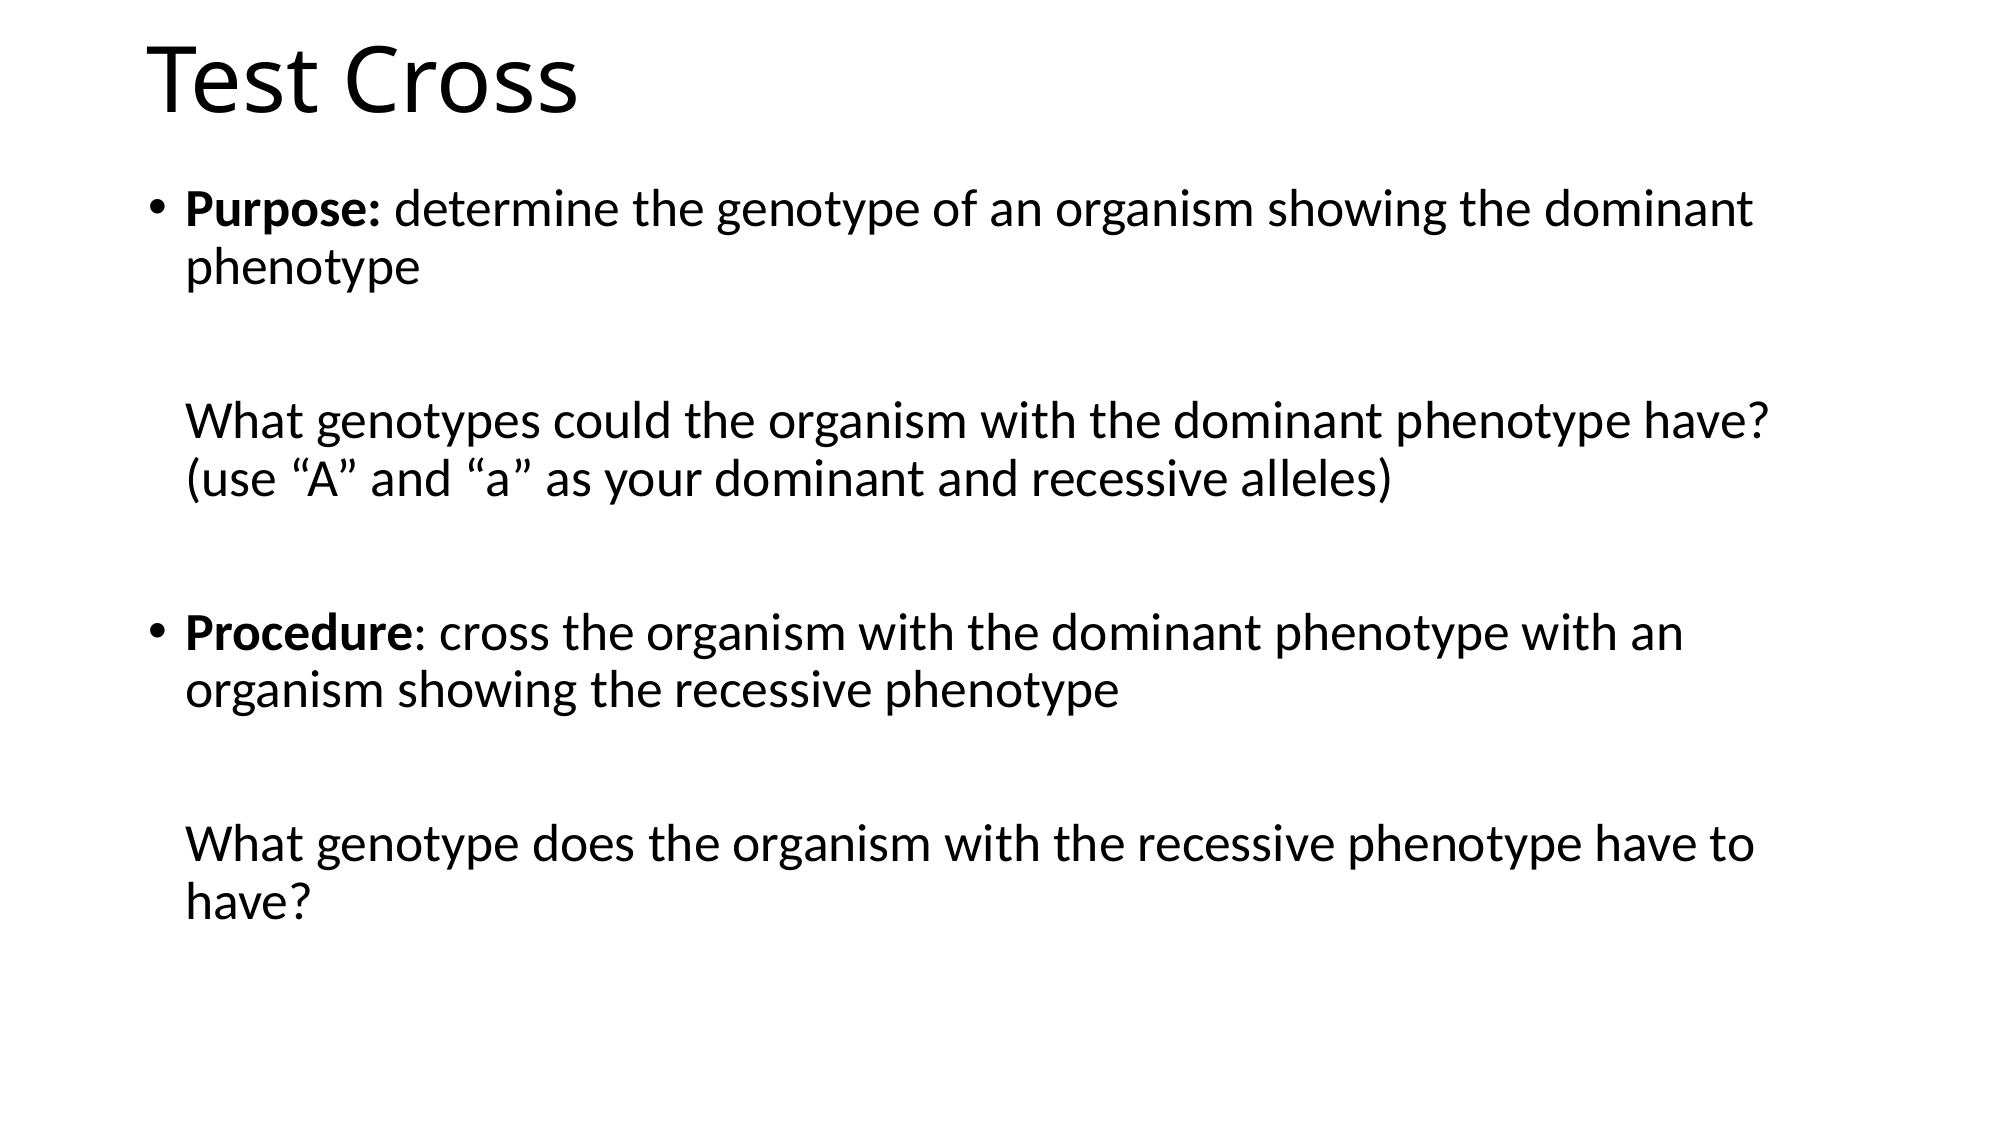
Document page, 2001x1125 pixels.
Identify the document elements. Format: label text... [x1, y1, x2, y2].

list Purpose: determine the genotype of an organism showing the dominant phenotype What genotypes could the organism with the dominant phenotype have? (use “A” and “a” as your dominant and recessive alleles) Procedure: cross the organism with the dominant phenotype with an organism showing the recessive phenotype What genotype does the organism with the recessive phenotype have to have? [133, 173, 1859, 945]
title Test Cross [131, 0, 1856, 192]
